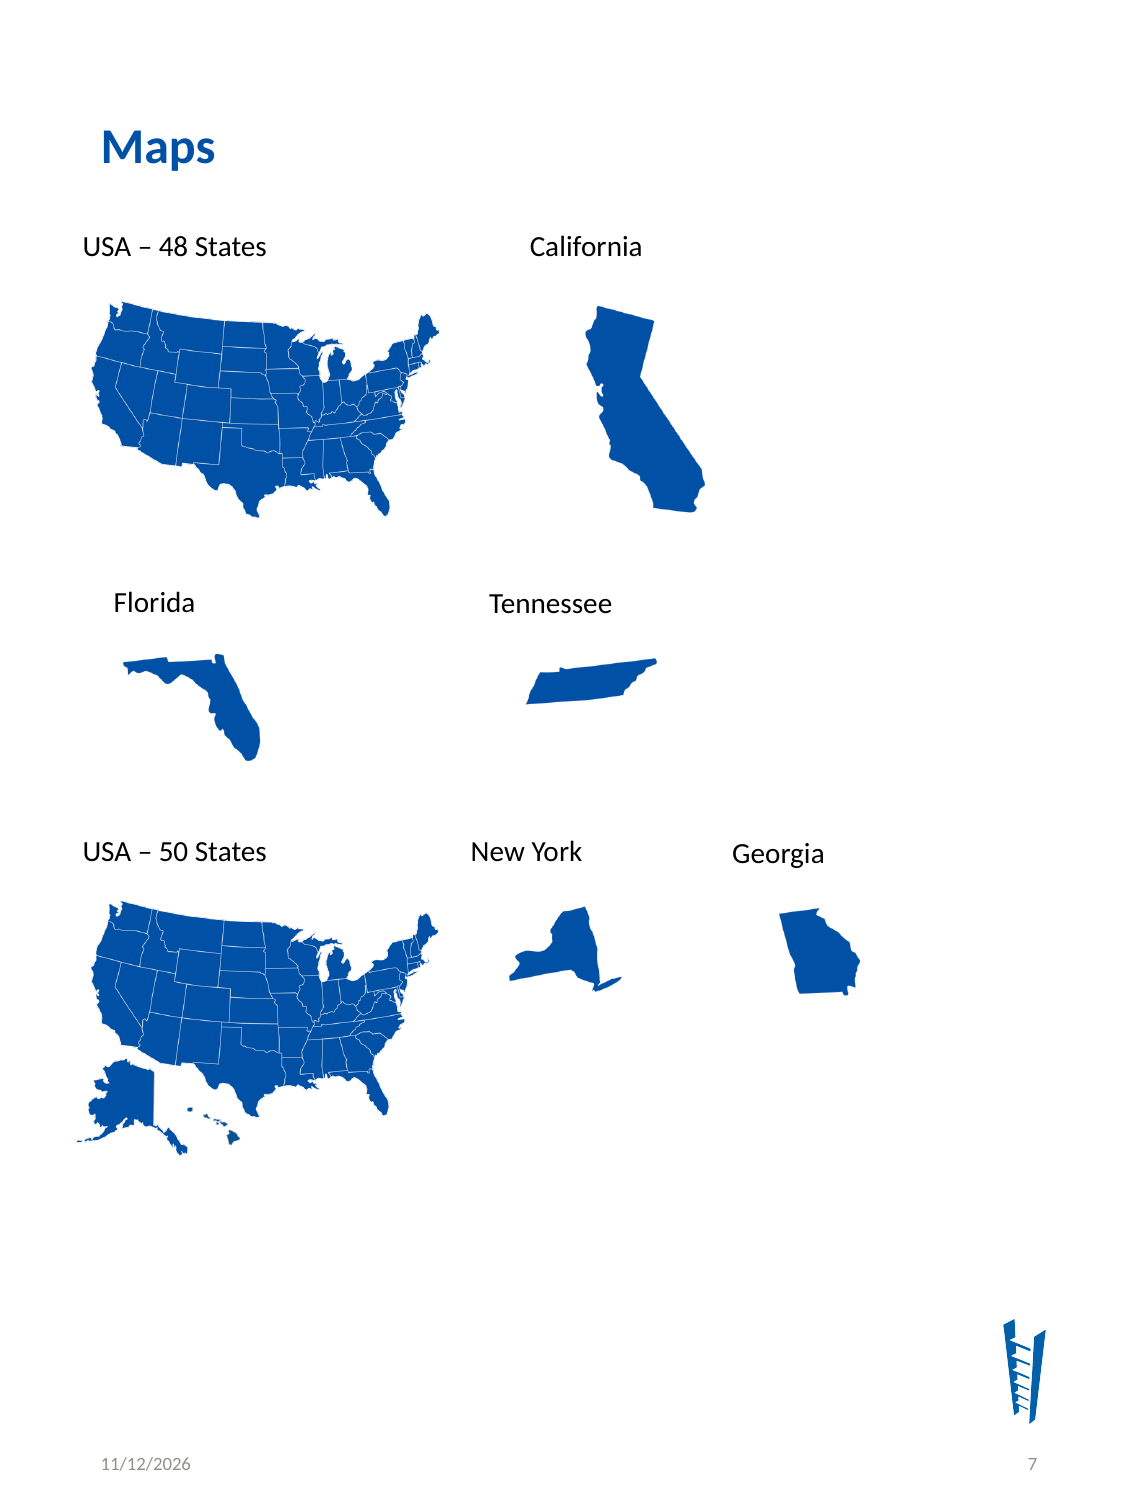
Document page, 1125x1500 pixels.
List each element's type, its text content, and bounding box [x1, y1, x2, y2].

text_box USA – 48 States [82, 227, 323, 263]
text_box California [529, 227, 699, 263]
picture [491, 890, 634, 1009]
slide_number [100, 1441, 264, 1487]
text_box Florida [113, 583, 251, 619]
title Maps [100, 59, 1038, 228]
picture [73, 285, 455, 531]
picture [113, 641, 269, 774]
slide_number 7 [874, 1441, 1038, 1487]
picture [762, 890, 874, 1009]
text_box Tennessee [489, 583, 668, 619]
picture [1003, 1319, 1046, 1424]
picture [575, 292, 711, 527]
text_box USA – 50 States [82, 832, 323, 868]
picture [66, 890, 448, 1167]
text_box New York [470, 832, 639, 868]
picture [511, 641, 671, 722]
text_box Georgia [732, 834, 881, 870]
